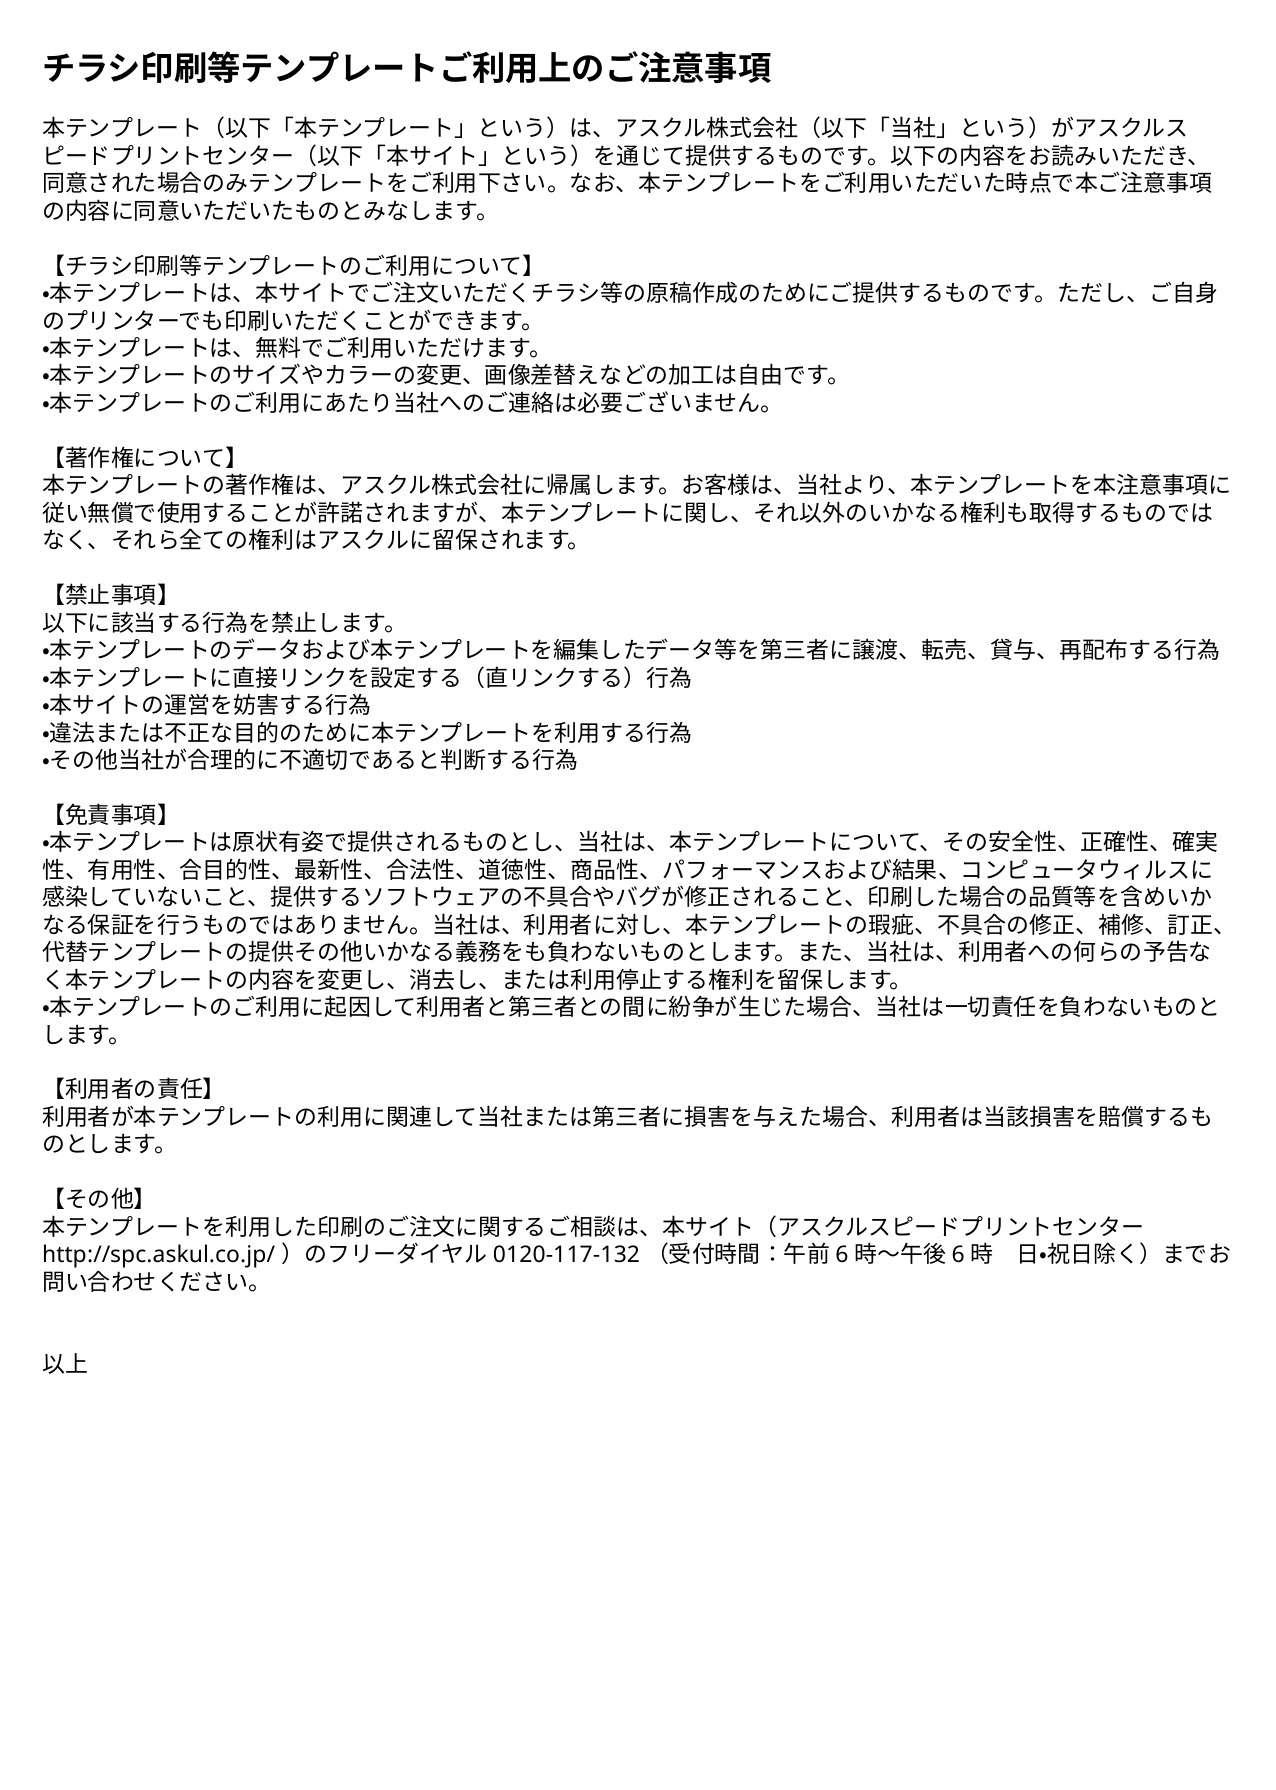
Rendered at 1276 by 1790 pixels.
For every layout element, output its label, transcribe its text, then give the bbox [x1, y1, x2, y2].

text_box チラシ印刷等テンプレートご利用上のご注意事項 本テンプレート（以下「本テンプレート」という）は、アスクル株式会社（以下「当社」という）がアスクルスピードプリントセンター（以下「本サイト」という）を通じて提供するものです。以下の内容をお読みいただき、同意された場合のみテンプレートをご利用下さい。なお、本テンプレートをご利用いただいた時点で本ご注意事項の内容に同意いただいたものとみなします。 【チラシ印刷等テンプレートのご利用について】 ・本テンプレートは、本サイトでご注文いただくチラシ等の原稿作成のためにご提供するものです。ただし、ご自身のプリンターでも印刷いただくことができます。 ・本テンプレートは、無料でご利用いただけます。 ・本テンプレートのサイズやカラーの変更、画像差替えなどの加工は自由です。 ・本テンプレートのご利用にあたり当社へのご連絡は必要ございません。 【著作権について】 本テンプレートの著作権は、アスクル株式会社に帰属します。お客様は、当社より、本テンプレートを本注意事項に従い無償で使用することが許諾されますが、本テンプレートに関し、それ以外のいかなる権利も取得するものではなく、それら全ての権利はアスクルに留保されます。 【禁止事項】 以下に該当する行為を禁止します。 ・本テンプレートのデータおよび本テンプレートを編集したデータ等を第三者に譲渡、転売、貸与、再配布する行為 ・本テンプレートに直接リンクを設定する（直リンクする）行為 ・本サイトの運営を妨害する行為 ・違法または不正な目的のために本テンプレートを利用する行為 ・その他当社が合理的に不適切であると判断する行為 【免責事項】 ・本テンプレートは原状有姿で提供されるものとし、当社は、本テンプレートについて、その安全性、正確性、確実性、有用性、合目的性、最新性、合法性、道徳性、商品性、パフォーマンスおよび結果、コンピュータウィルスに感染していないこと、提供するソフトウェアの不具合やバグが修正されること、印刷した場合の品質等を含めいかなる保証を行うものではありません。当社は、利用者に対し、本テンプレートの瑕疵、不具合の修正、補修、訂正、代替テンプレートの提供その他いかなる義務をも負わないものとします。また、当社は、利用者への何らの予告なく本テンプレートの内容を変更し、消去し、または利用停止する権利を留保します。 ・本テンプレートのご利用に起因して利用者と第三者との間に紛争が生じた場合、当社は一切責任を負わないものとします。 【利用者の責任】 利用者が本テンプレートの利用に関連して当社または第三者に損害を与えた場合、利用者は当該損害を賠償するものとします。 【その他】 本テンプレートを利用した印刷のご注文に関するご相談は、本サイト（アスクルスピードプリントセンター http://spc.askul.co.jp/）のフリーダイヤル0120-117-132（受付時間：午前6時～午後6時 日・祝日除く）までお問い合わせください。 以上 [26, 38, 1250, 1485]
